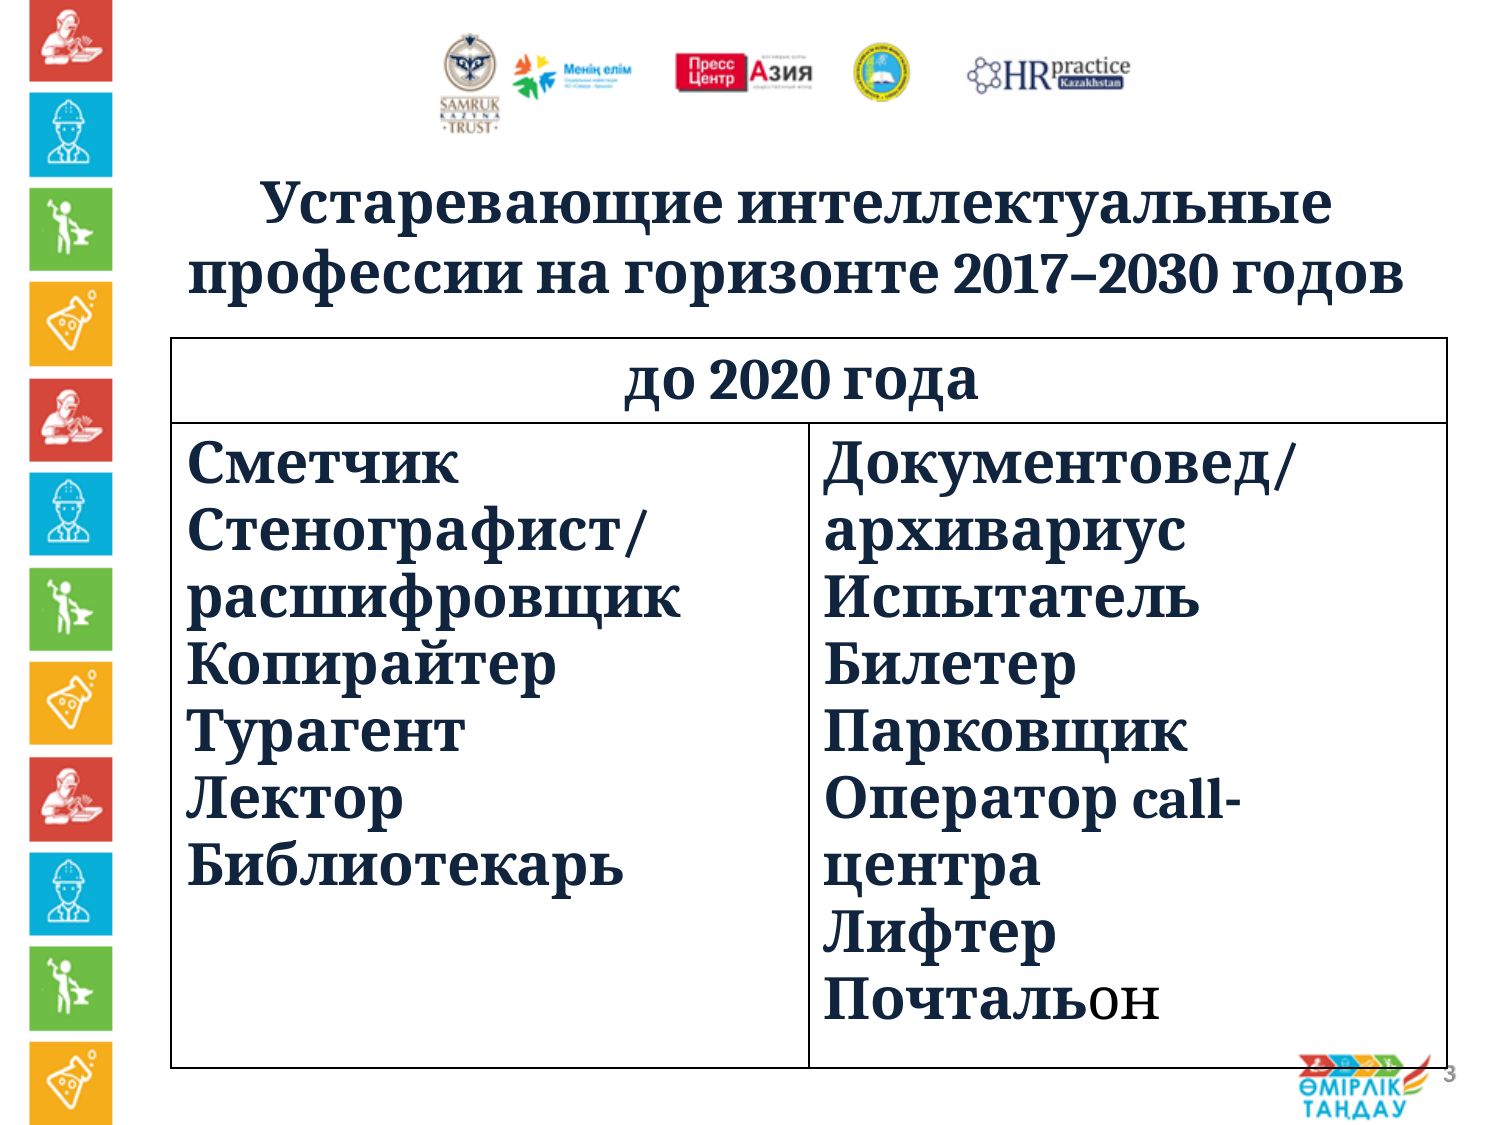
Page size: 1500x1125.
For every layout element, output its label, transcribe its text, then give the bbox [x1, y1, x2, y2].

table_cell Сметчик Стенографист/ расшифровщик Копирайтер Турагент Лектор Библиотекарь [172, 424, 808, 1067]
slide_number 3 [1074, 1042, 1471, 1103]
table_cell Документовед/ архивариус Испытатель Билетер Парковщик Оператор call-центра Лифтер Почтальон [810, 424, 1446, 1067]
text_box Устаревающие интеллектуальные профессии на горизонте 2017–2030 годов [159, 157, 1435, 313]
table_header до 2020 года [172, 339, 1446, 422]
picture [0, 0, 1500, 1125]
